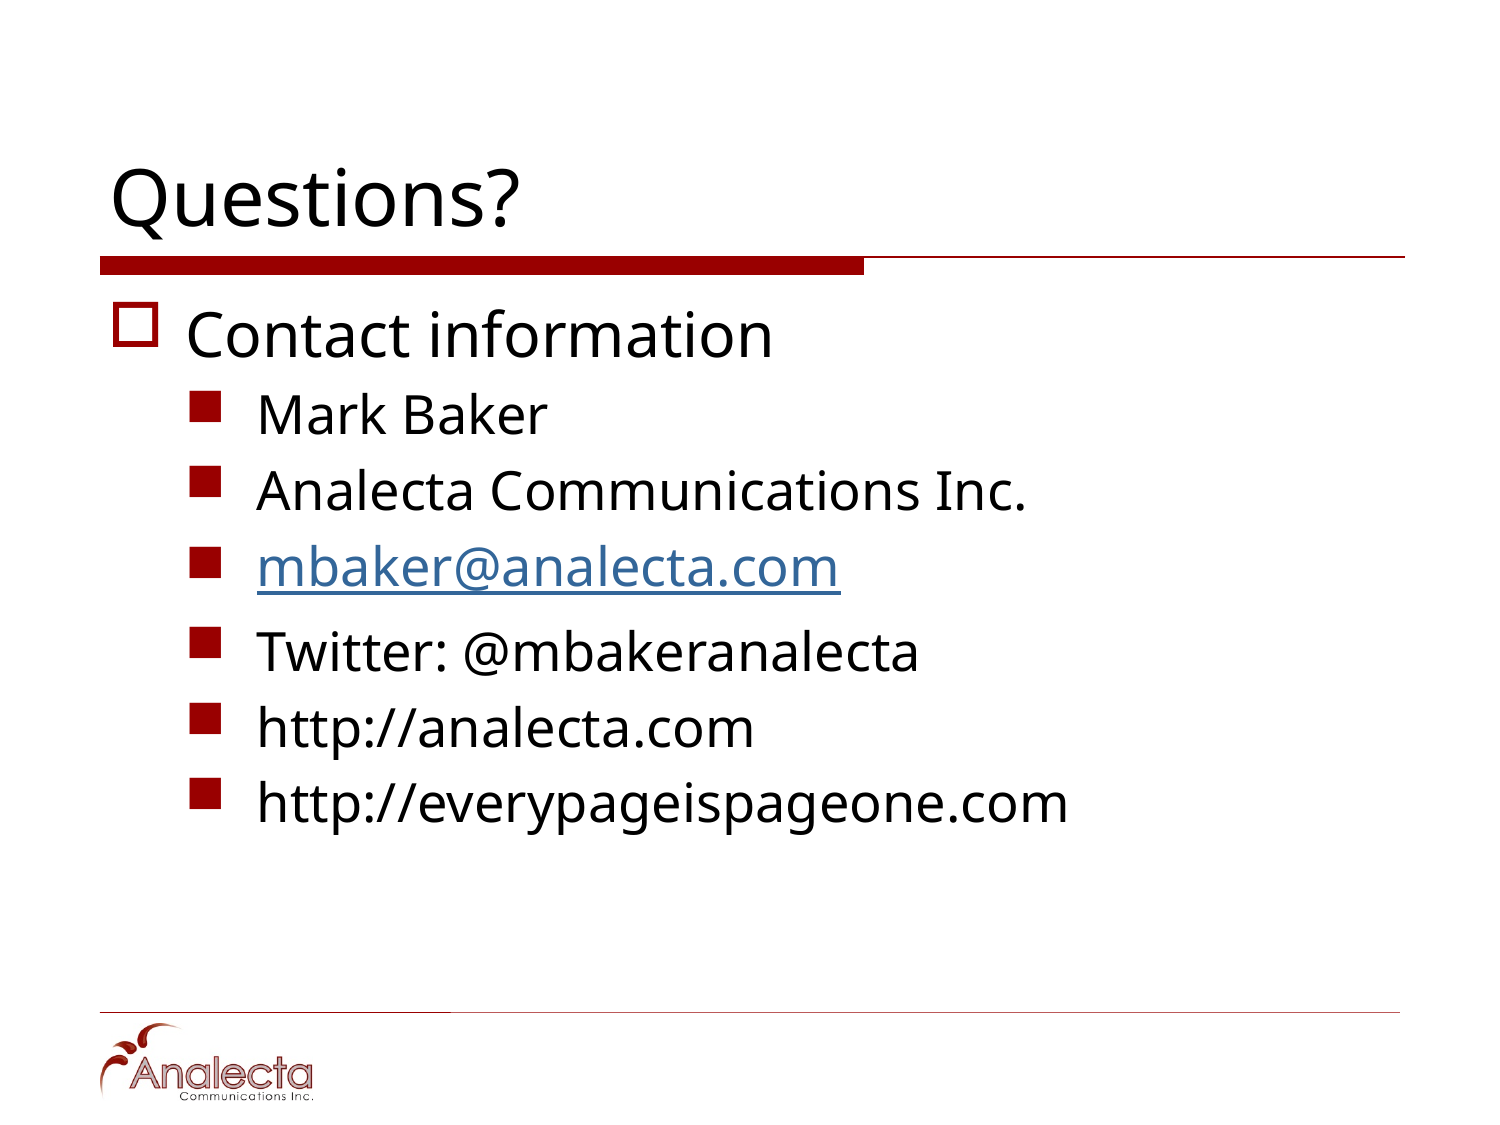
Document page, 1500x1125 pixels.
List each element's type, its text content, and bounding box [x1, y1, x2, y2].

picture [100, 1023, 313, 1101]
list Contact information Mark Baker Analecta Communications Inc. mbaker@analecta.com Twitter: @mbakeranalecta http://analecta.com http://everypageispageone.com [92, 287, 1406, 988]
title Questions? [94, 50, 1407, 250]
